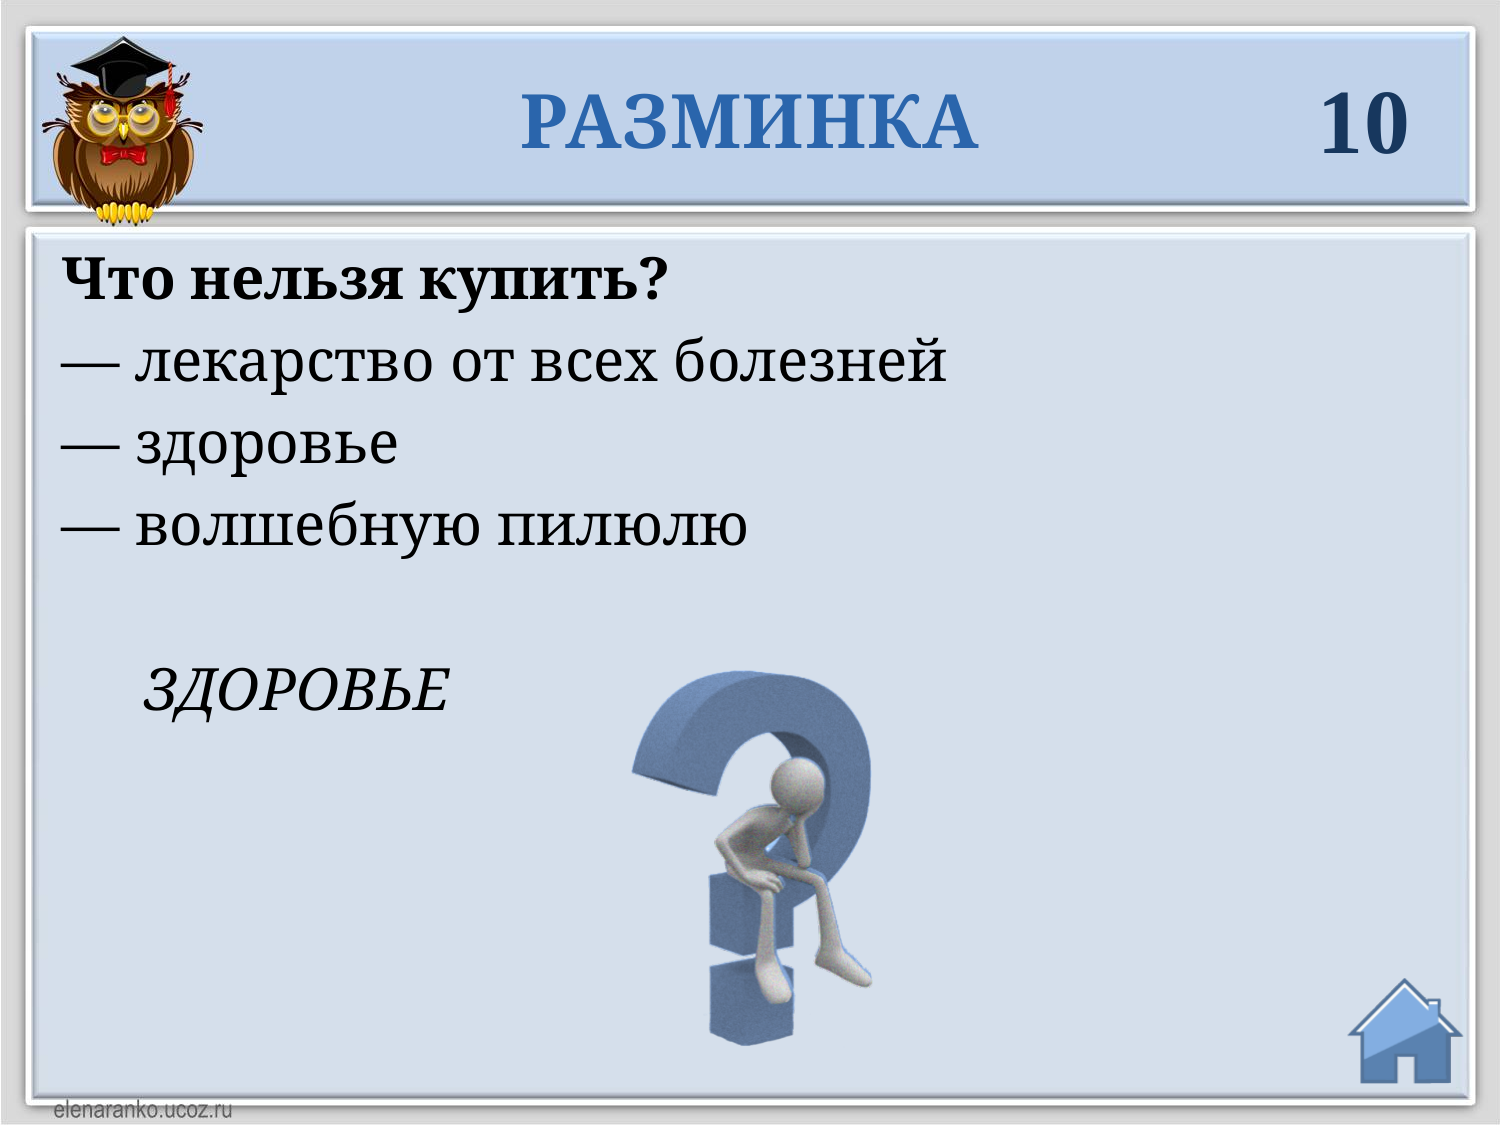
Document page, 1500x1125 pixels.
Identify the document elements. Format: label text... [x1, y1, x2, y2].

picture [0, 0, 1500, 1125]
text_box Что нельзя купить? — лекарство от всех болезней — здоровье — волшебную пилюлю [46, 234, 1441, 565]
text_box РАЗМИНКА [218, 66, 1281, 172]
text_box 10 [1281, 54, 1447, 180]
text_box ЗДОРОВЬЕ [128, 644, 1447, 730]
